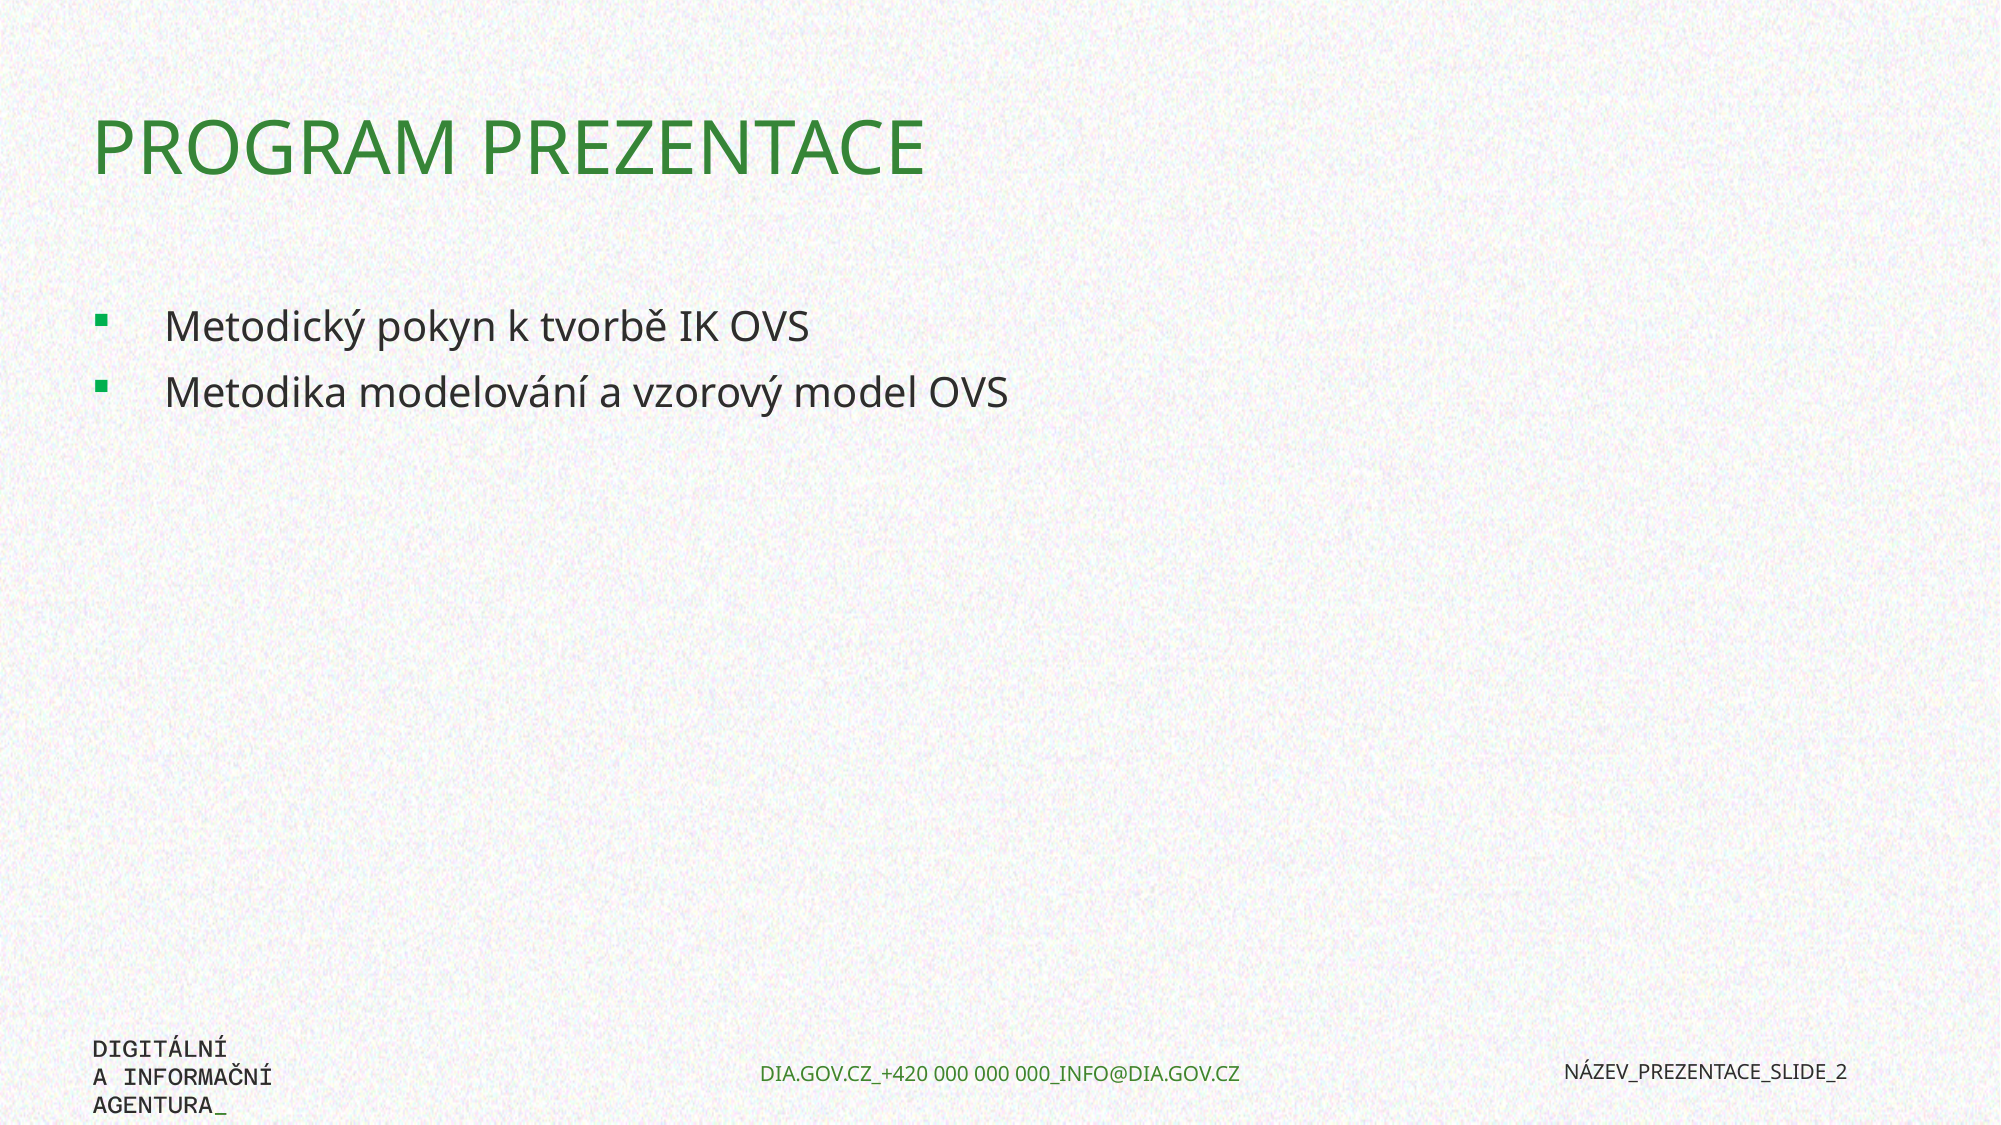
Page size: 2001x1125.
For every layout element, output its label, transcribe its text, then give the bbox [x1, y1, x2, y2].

list Metodický pokyn k tvorbě IK OVS Metodika modelování a vzorový model OVS [76, 298, 1802, 1012]
picture [0, 0, 2001, 1125]
title Program prezentace [76, 41, 1802, 259]
slide_number NÁZEV_PREZENTACE_SLIDE_2 [1412, 1042, 1863, 1103]
footer DIA.GOV.CZ_+420 000 000 000_INFO@DIA.GOV.CZ [662, 1042, 1338, 1103]
